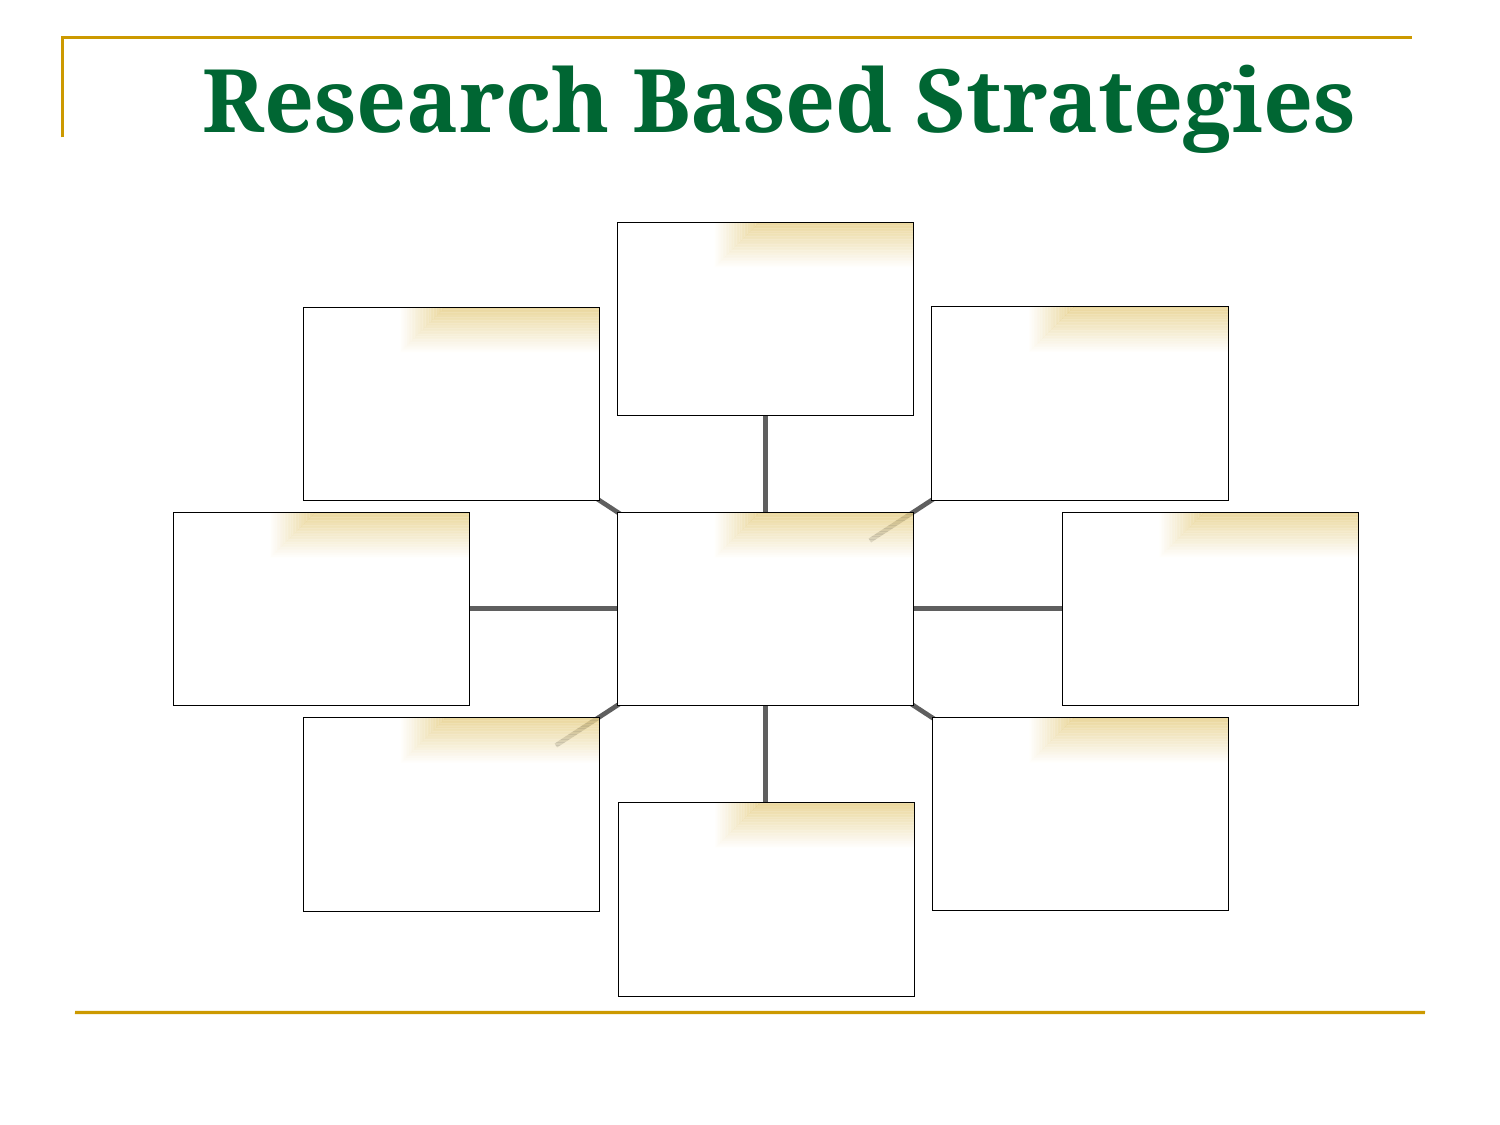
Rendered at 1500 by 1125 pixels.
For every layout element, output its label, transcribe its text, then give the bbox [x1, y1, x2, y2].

title Research Based Strategies [187, 37, 1467, 163]
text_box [137, 199, 1393, 1018]
